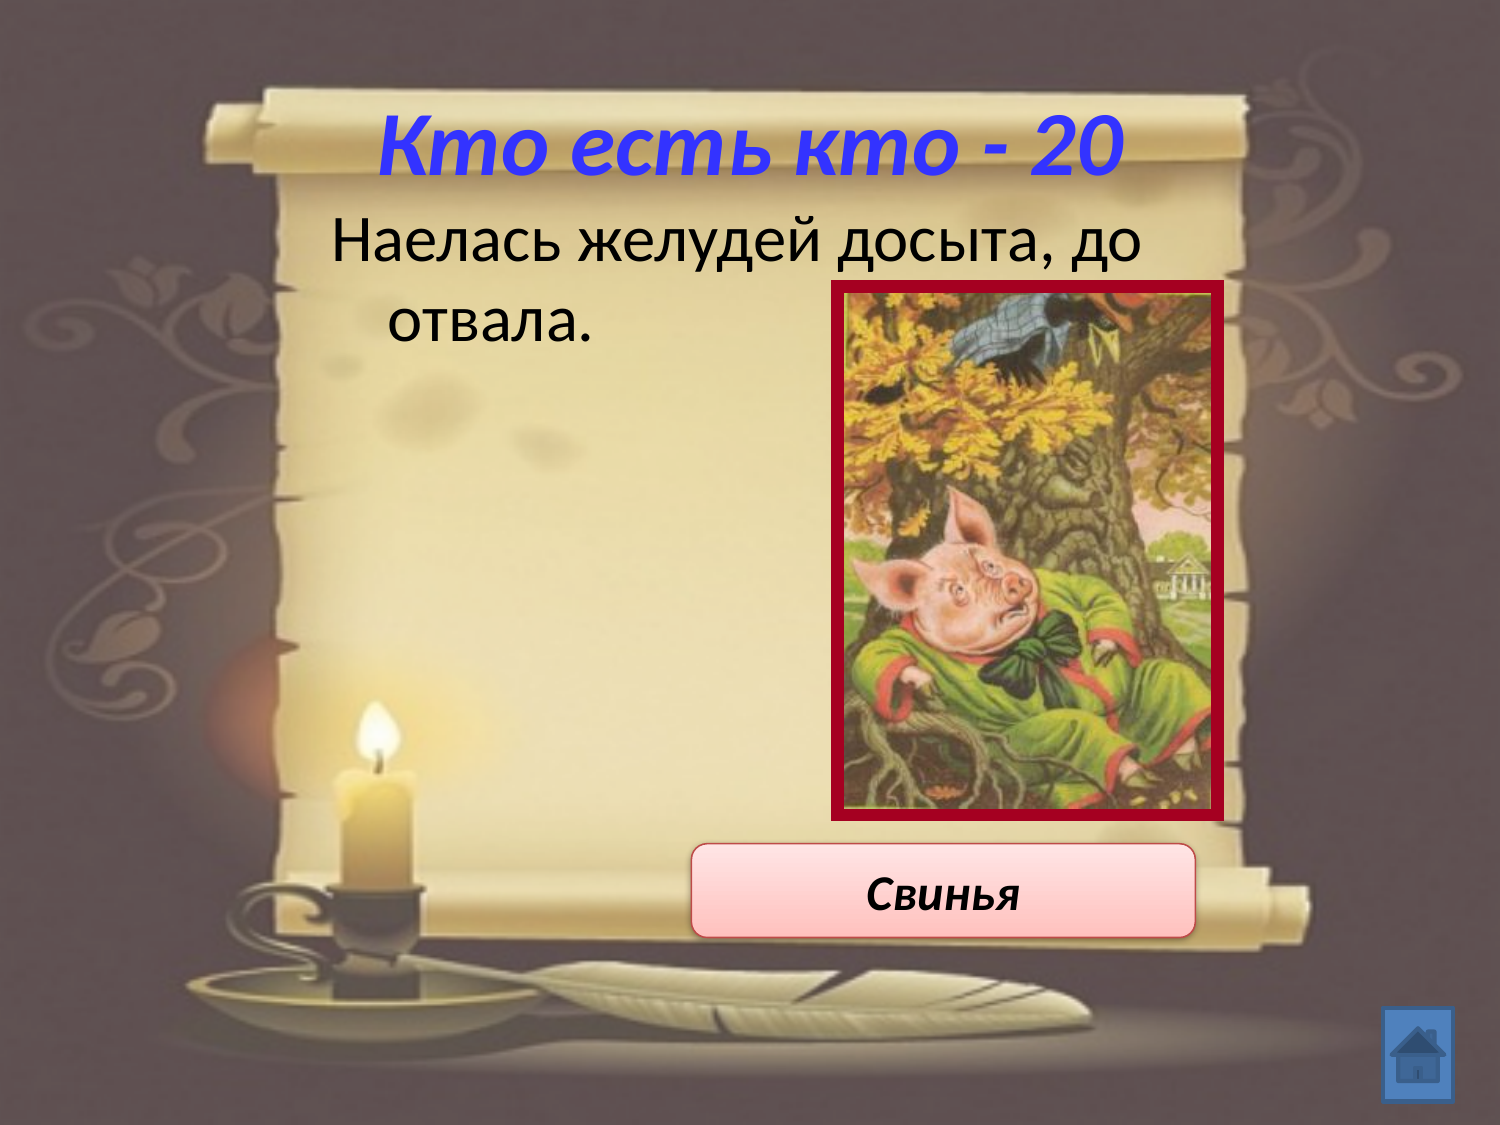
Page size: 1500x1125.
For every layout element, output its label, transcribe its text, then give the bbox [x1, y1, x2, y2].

title Чьё это? - 10 [0, 0, 1500, 1125]
text_box Свинья [690, 842, 1197, 939]
list Наелась желудей досыта, до отвала. [316, 187, 1208, 329]
picture [843, 292, 1212, 809]
text_box [1381, 1006, 1455, 1104]
title Кто есть кто - 20 [74, 44, 1426, 233]
